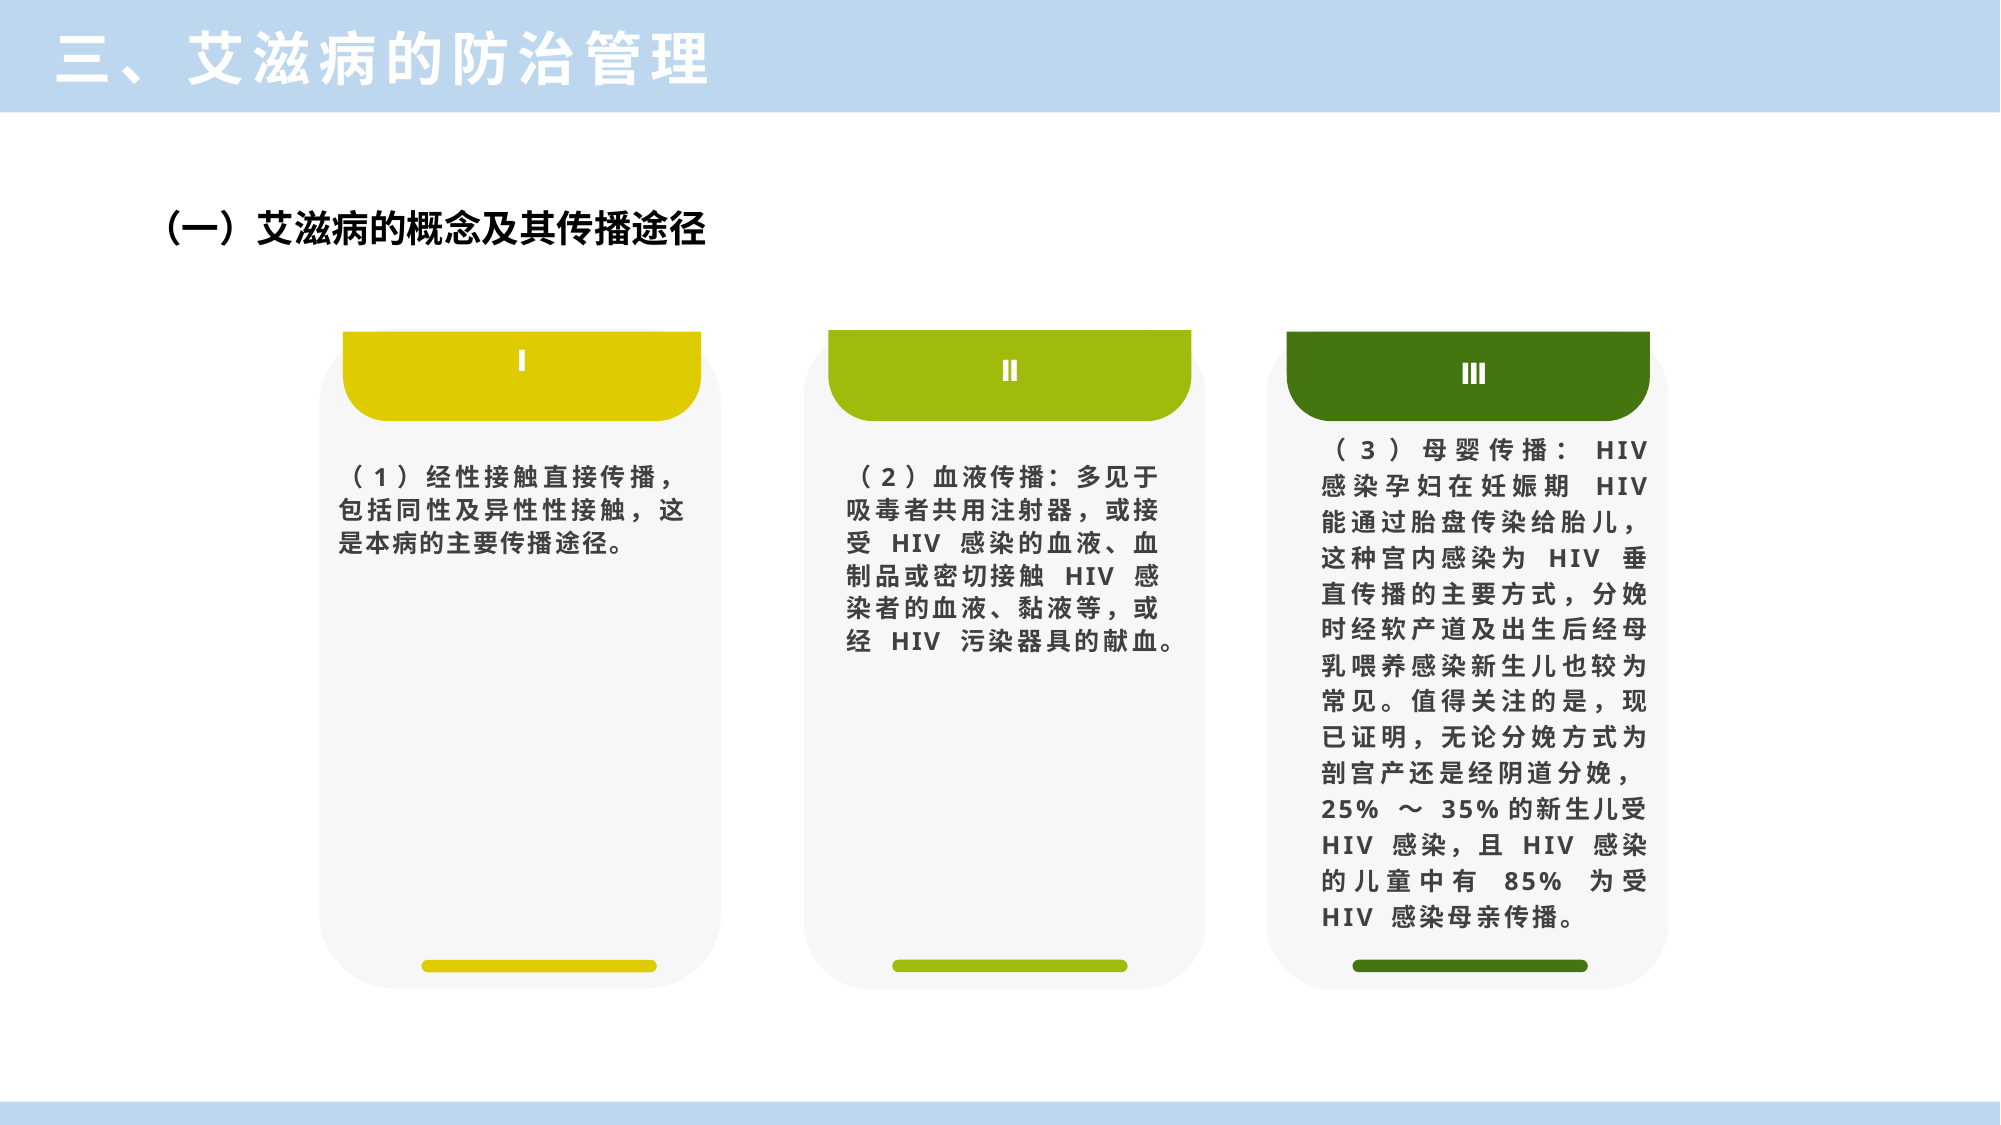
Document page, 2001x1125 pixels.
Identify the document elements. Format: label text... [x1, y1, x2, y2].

text_box （1）经性接触直接传播，包括同性及异性性接触，这是本病的主要传播途径。 [323, 451, 701, 894]
text_box Ⅱ [855, 345, 1165, 396]
text_box [827, 329, 1193, 423]
text_box （2）血液传播：多见于吸毒者共用注射器，或接受 HIV 感染的血液、血制品或密切接触 HIV 感染者的血液、黏液等，或经 HIV 污染器具的献血。 [831, 451, 1176, 818]
text_box Ⅰ [357, 335, 687, 386]
text_box [1285, 330, 1651, 423]
text_box [420, 958, 658, 974]
text_box [1351, 958, 1589, 974]
text_box [318, 350, 723, 990]
text_box 三、艾滋病的防治管理 [41, 16, 722, 98]
text_box [802, 343, 1207, 991]
text_box （一）艾滋病的概念及其传播途径 [129, 197, 1221, 258]
text_box （3）母婴传播：HIV 感染孕妇在妊娠期 HIV 能通过胎盘传染给胎儿，这种宫内感染为 HIV 垂直传播的主要方式，分娩时经软产道及出生后经母乳喂养感染新生儿也较为常见。值得关注的是，现已证明，无论分娩方式为剖宫产还是经阴道分娩，25% ～ 35%的新生儿受 HIV 感染，且 HIV 感染的儿童中有 85% 为受 HIV 感染母亲传播。 [1306, 421, 1665, 773]
text_box [1265, 348, 1670, 991]
text_box Ⅲ [1318, 347, 1622, 398]
text_box [891, 958, 1129, 974]
text_box [341, 330, 703, 423]
